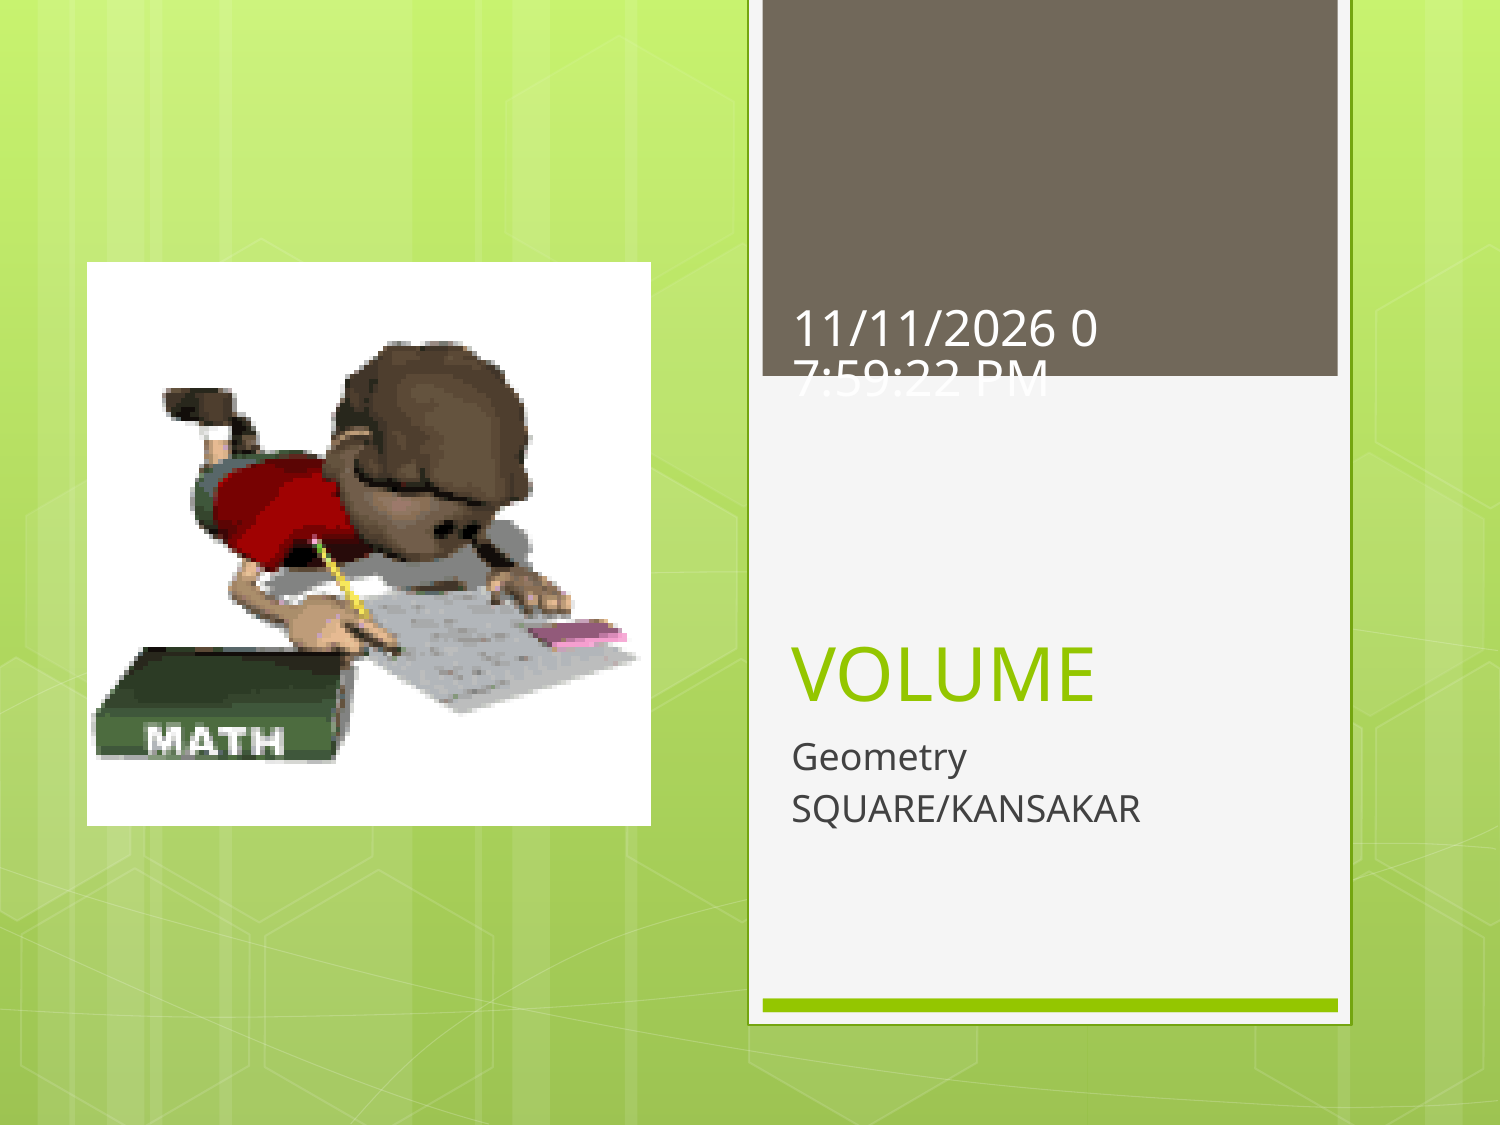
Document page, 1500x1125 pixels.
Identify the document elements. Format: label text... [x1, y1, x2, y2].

picture [87, 262, 651, 826]
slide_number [777, 248, 1128, 372]
subtitle Geometry SQUARE/KANSAKAR [776, 725, 1320, 933]
title VOLUME [776, 444, 1320, 724]
